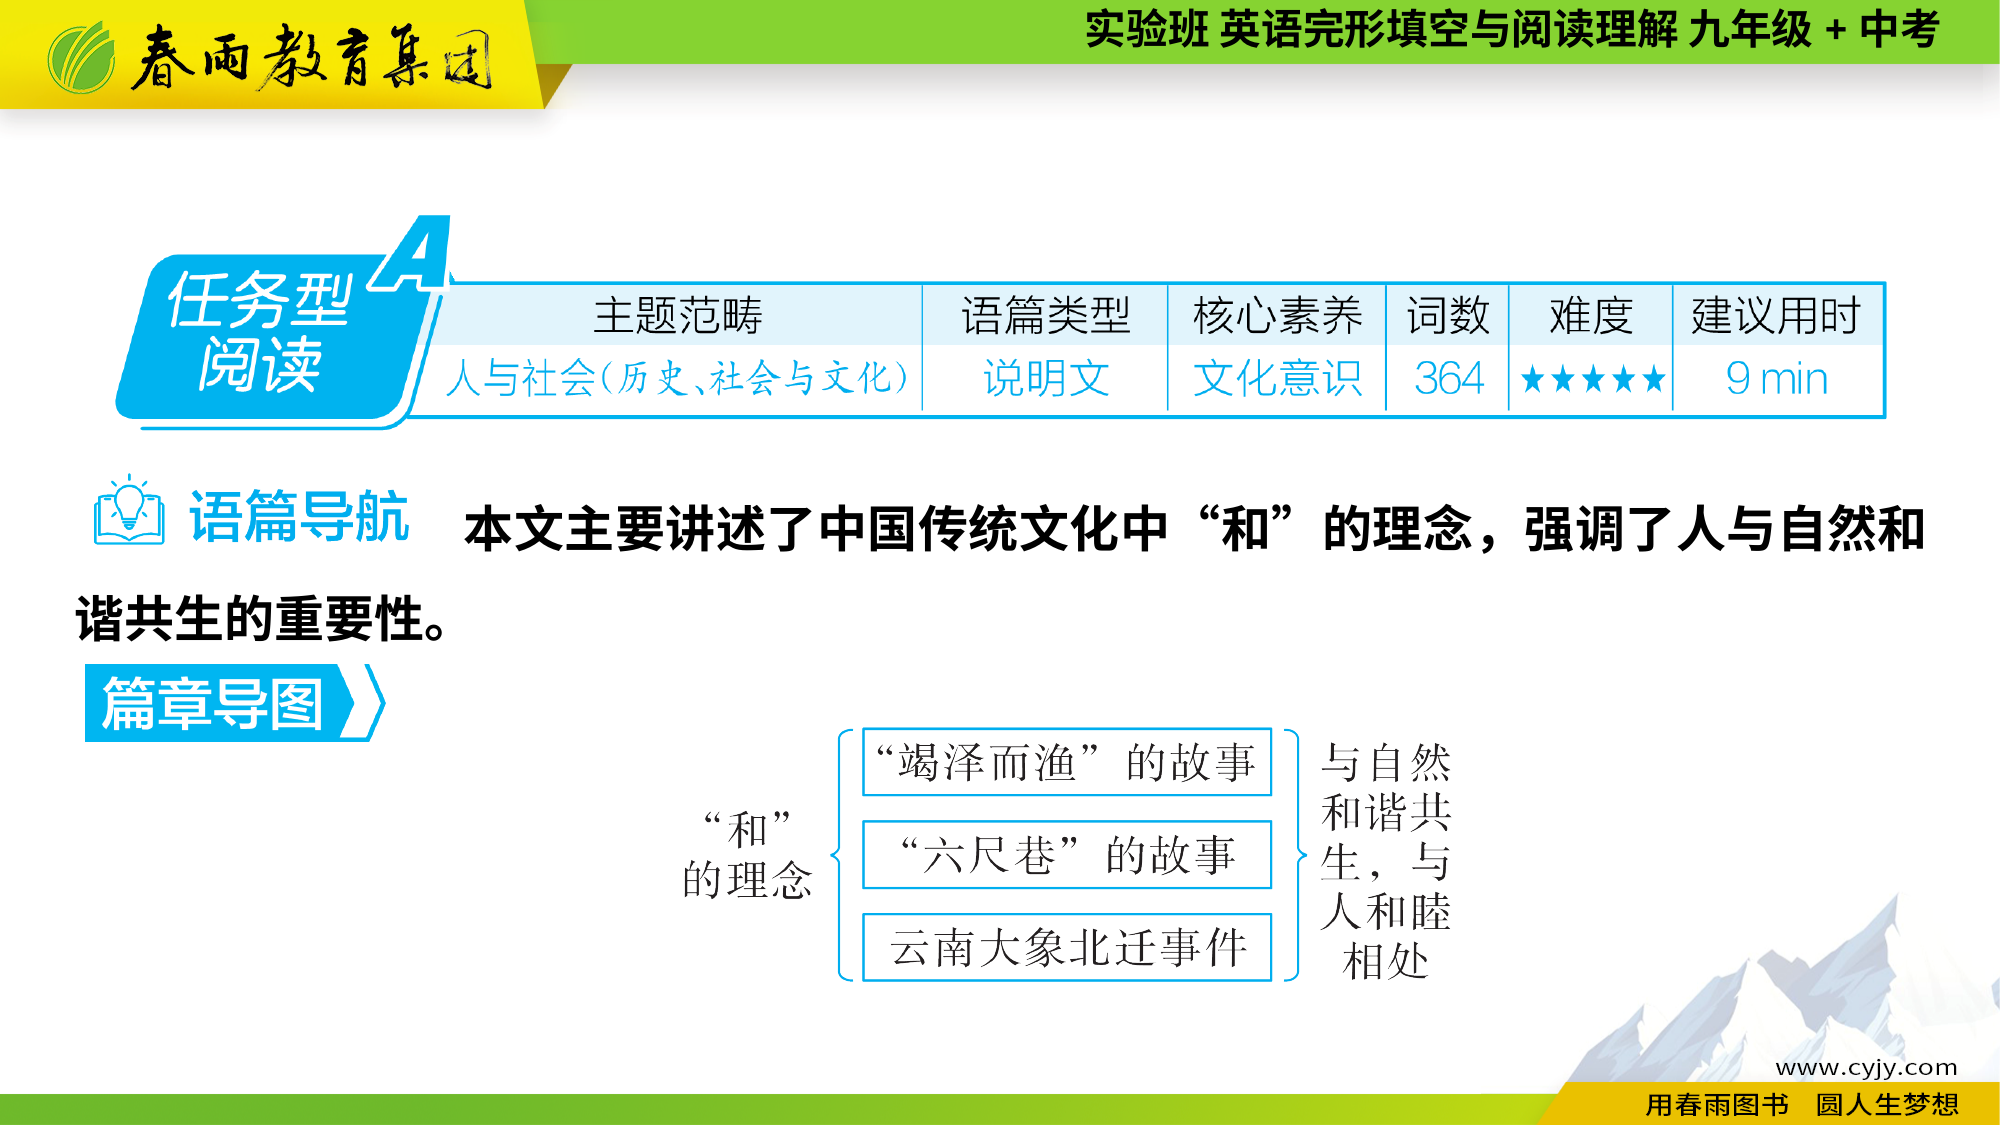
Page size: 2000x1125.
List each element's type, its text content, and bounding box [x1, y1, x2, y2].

picture [0, 0, 2000, 1125]
list 本文主要讲述了中国传统文化中“和”的理念，强调了人与自然和谐共生的重要性。 [59, 460, 1944, 657]
